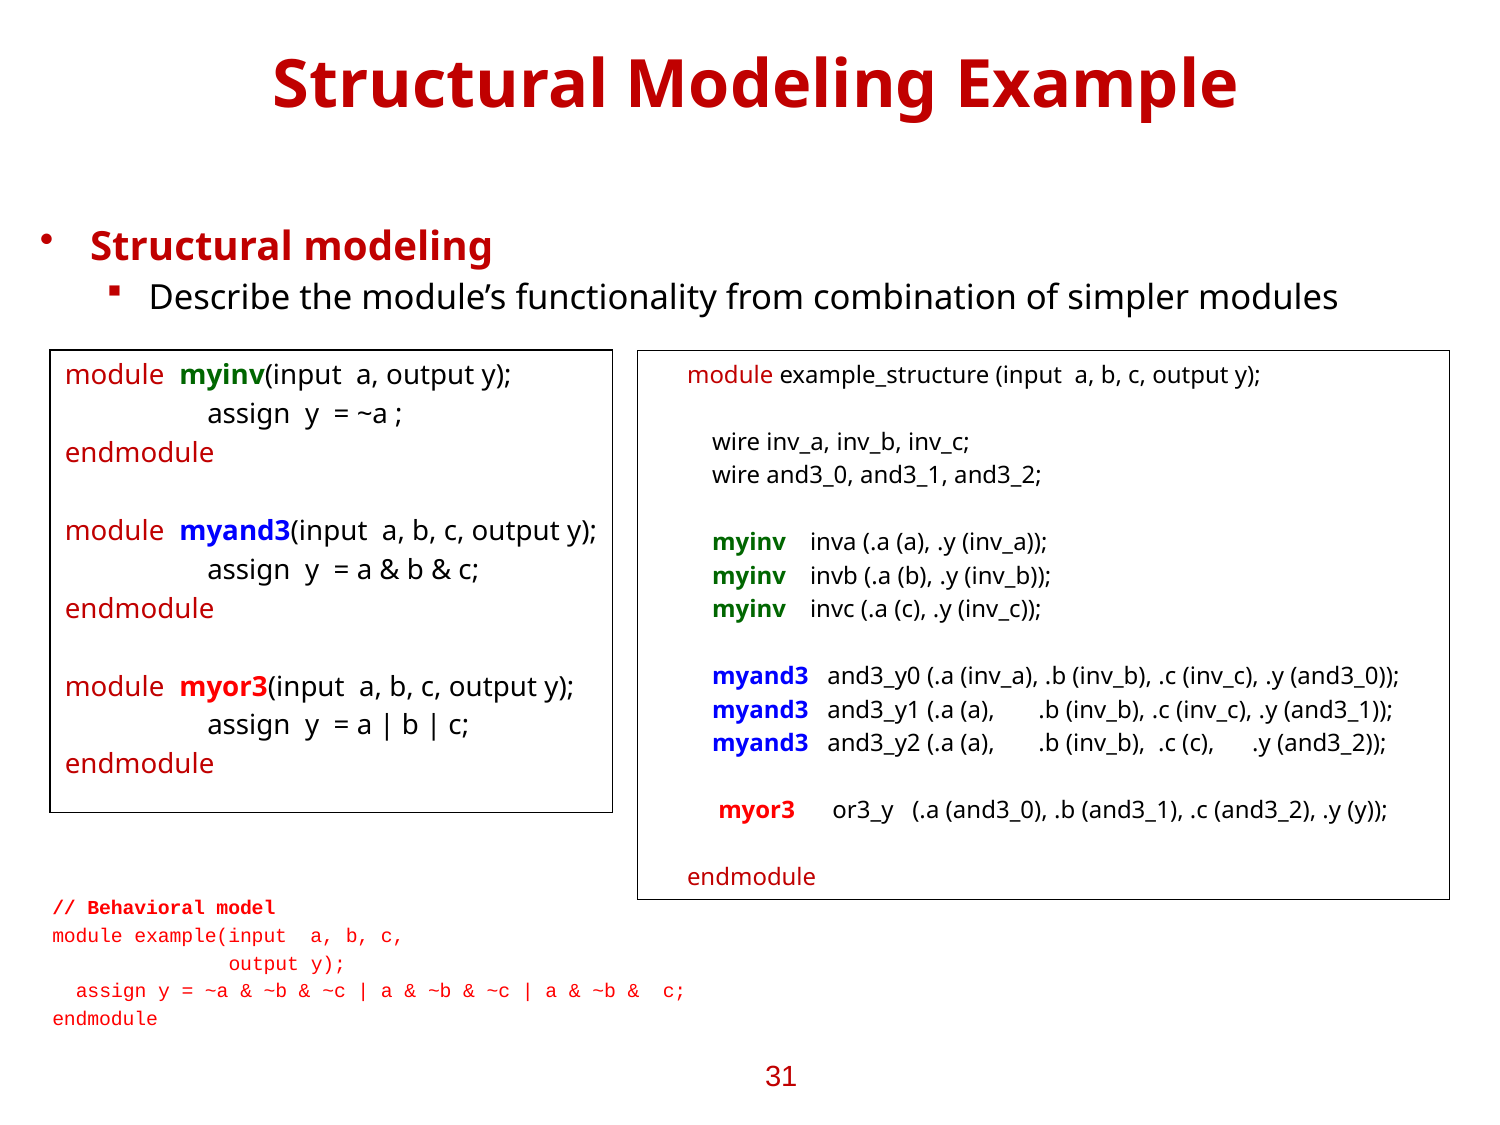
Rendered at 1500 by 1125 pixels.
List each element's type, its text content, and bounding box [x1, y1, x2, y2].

title Structural Modeling Example [124, 12, 1388, 151]
text_box // Behavioral model module example(input a, b, c, output y); assign y = ~a & ~b & ~c | a & ~b & ~c | a & ~b & c; endmodule [37, 887, 825, 1038]
list Structural modeling Describe the module’s functionality from combination of simpler modules [24, 212, 1488, 351]
slide_number 31 [649, 1049, 913, 1125]
text_box module example_structure (input a, b, c, output y); wire inv_a, inv_b, inv_c; wire and3_0, and3_1, and3_2; myinv inva (.a (a), .y (inv_a)); myinv invb (.a (b), .y (inv_b)); myinv invc (.a (c), .y (inv_c)); myand3 and3_y0 (.a (inv_a), .b (inv_b), .c (inv_c), .y (and3_0)); myand3 and3_y1 (.a (a), .b (inv_b), .c (inv_c), .y (and3_1)); myand3 and3_y2 (.a (a), .b (inv_b), .c (c), .y (and3_2)); myor3 or3_y (.a (and3_0), .b (and3_1), .c (and3_2), .y (y)); endmodule [637, 350, 1450, 900]
text_box module myinv(input a, output y); assign y = ~a ; endmodule module myand3(input a, b, c, output y); assign y = a & b & c; endmodule module myor3(input a, b, c, output y); assign y = a | b | c; endmodule [50, 349, 613, 813]
